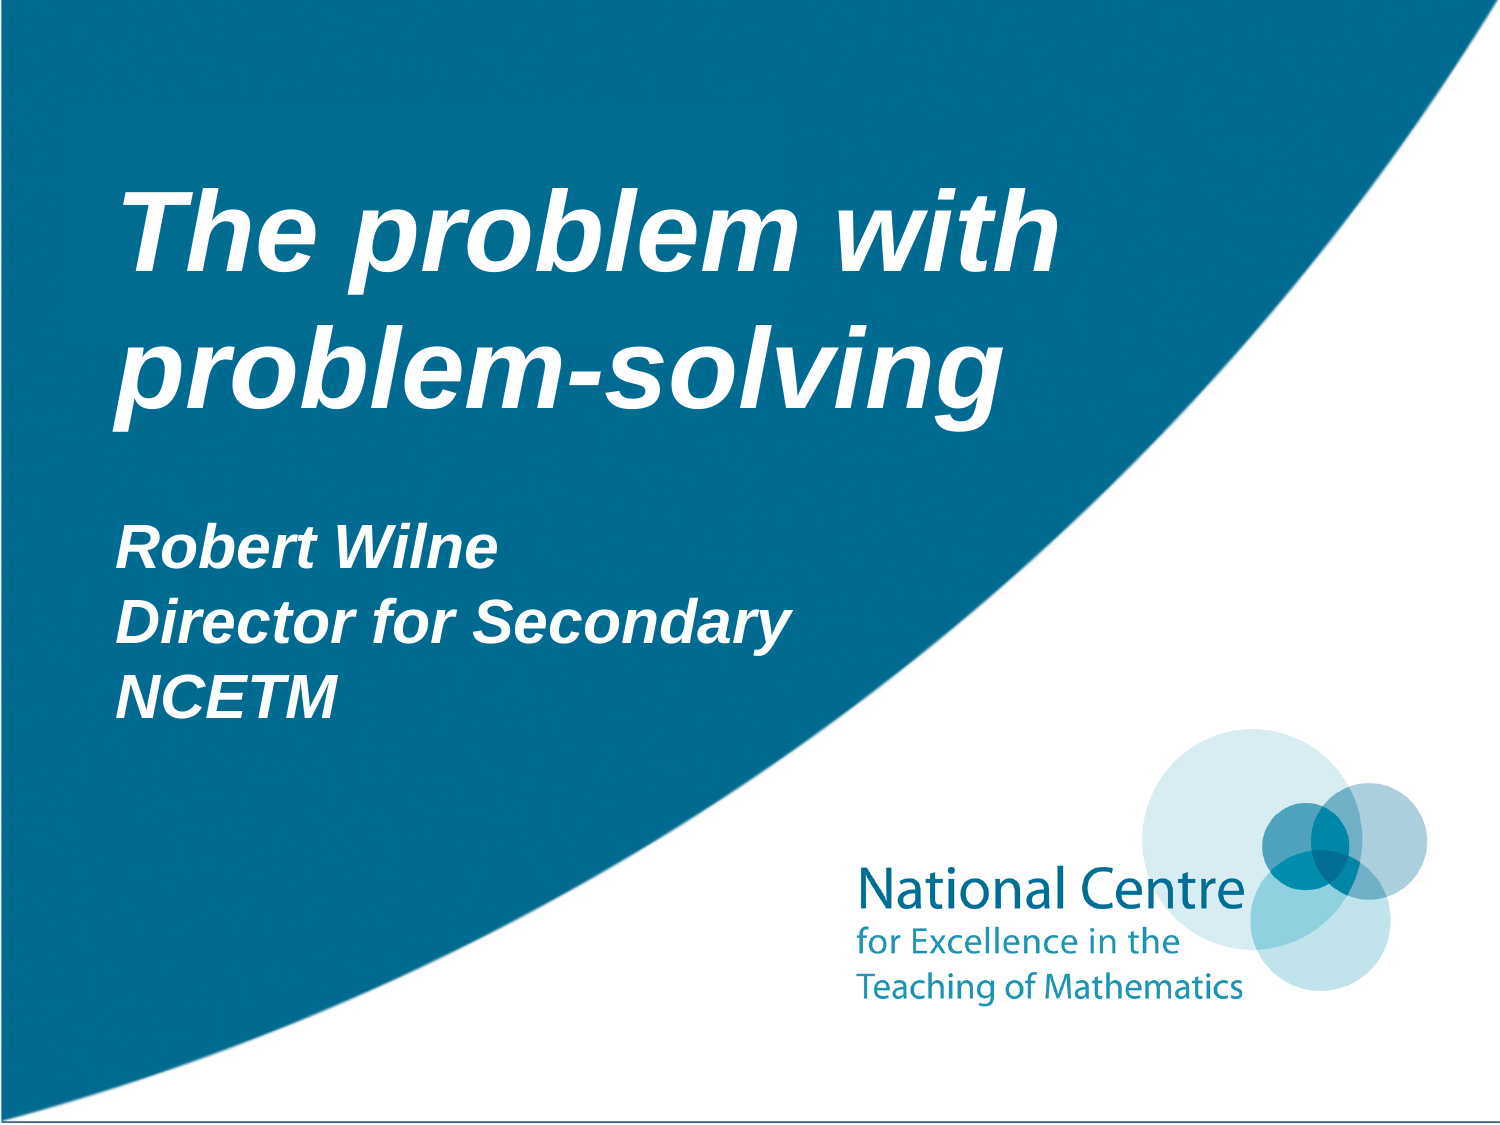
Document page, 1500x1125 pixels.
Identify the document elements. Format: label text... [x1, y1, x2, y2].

title The problem with problem-solving Robert Wilne Director for Secondary NCETM [100, 148, 1176, 823]
picture [1, 0, 1500, 1123]
text_box [1051, 845, 1495, 1106]
